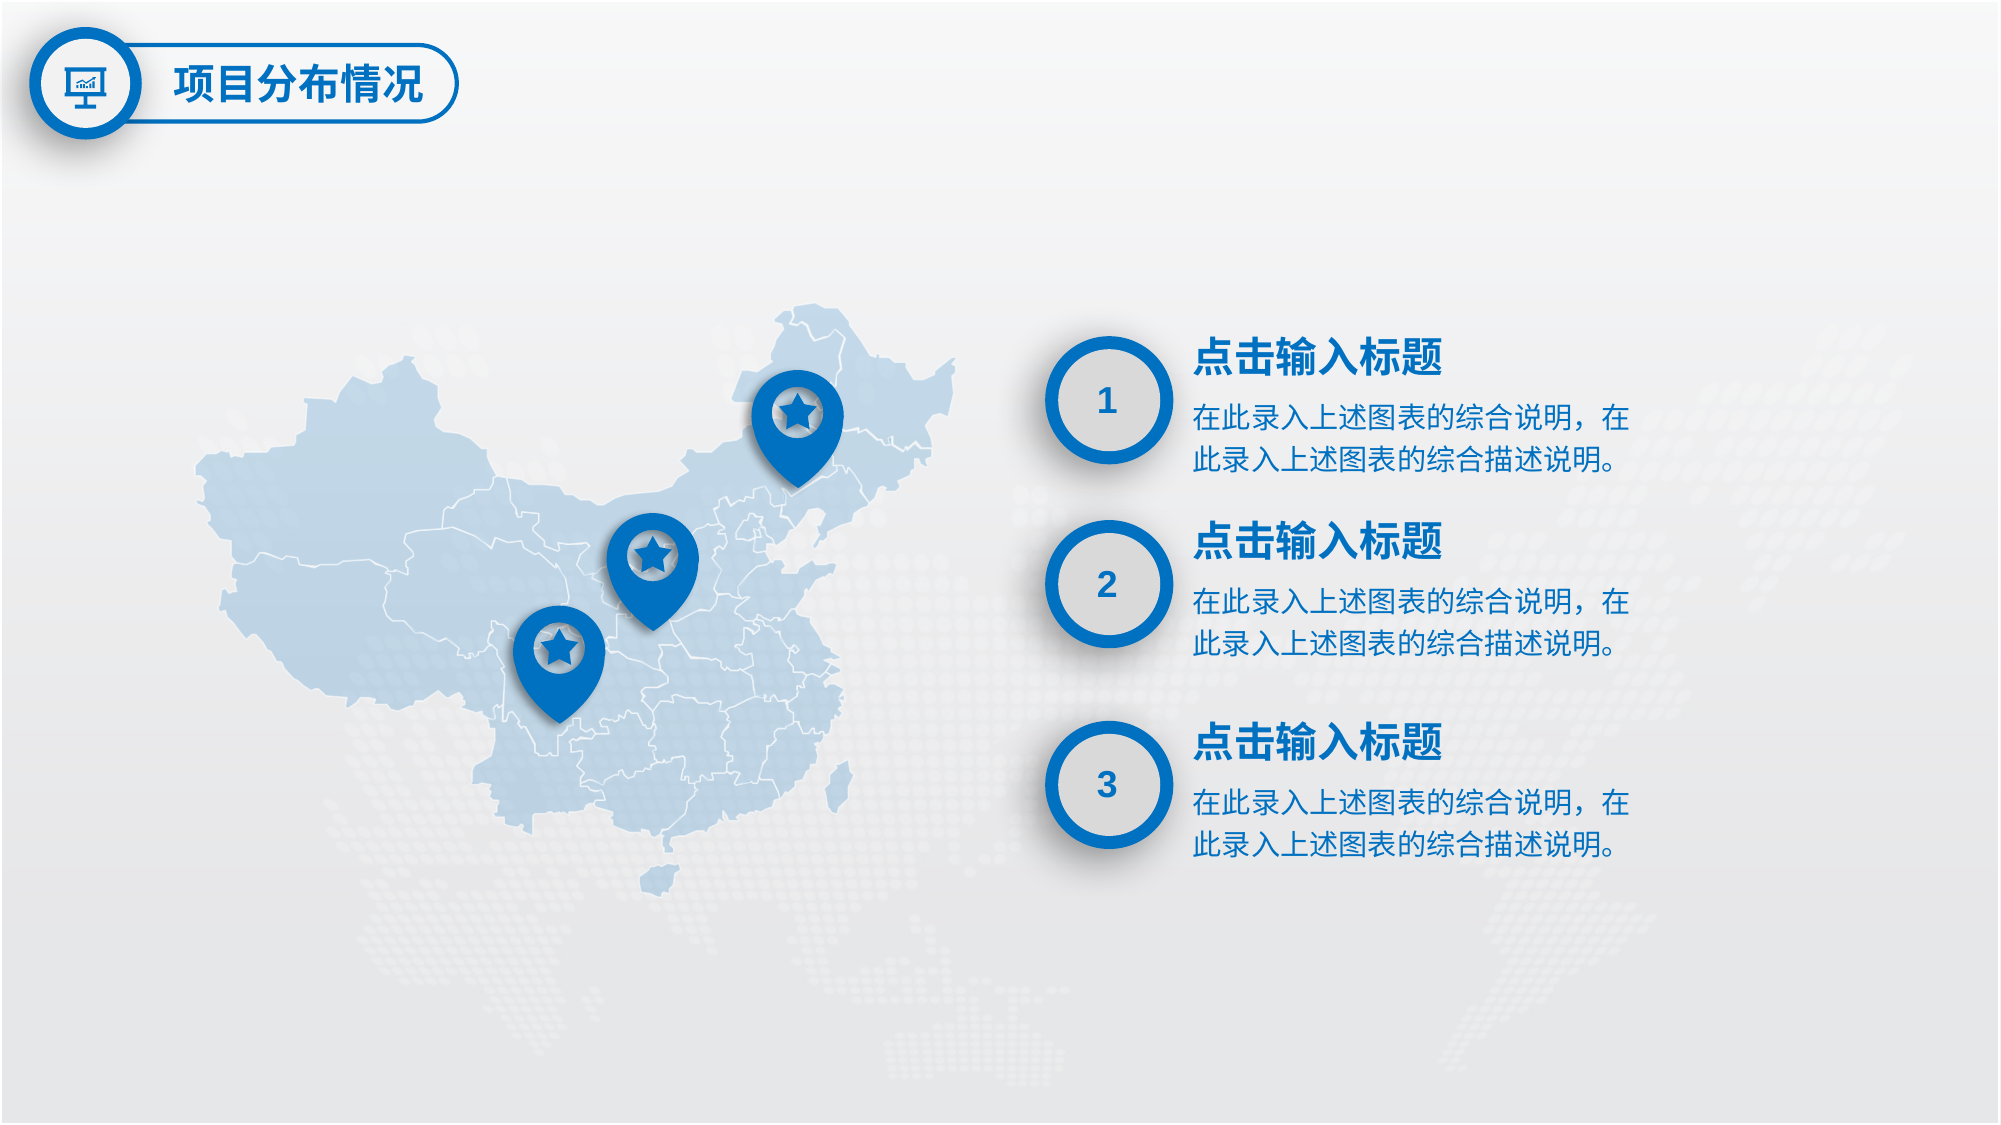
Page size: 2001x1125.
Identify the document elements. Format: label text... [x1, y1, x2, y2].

text_box 在此录入上述图表的综合说明，在此录入上述图表的综合描述说明。 [1177, 384, 1674, 484]
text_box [194, 302, 958, 898]
text_box 点击输入标题 [1177, 323, 1473, 384]
text_box 在此录入上述图表的综合说明，在此录入上述图表的综合描述说明。 [1177, 568, 1674, 668]
text_box 在此录入上述图表的综合说明，在此录入上述图表的综合描述说明。 [1177, 769, 1674, 869]
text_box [31, 29, 140, 138]
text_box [1047, 338, 1172, 463]
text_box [1047, 522, 1172, 647]
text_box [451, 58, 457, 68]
text_box [146, 42, 459, 124]
text_box 此处添加文字做详细的阐述标题含义。 [2, 2, 1998, 1123]
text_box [1047, 722, 1172, 847]
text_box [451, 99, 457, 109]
text_box 点击输入标题 [1177, 507, 1473, 568]
text_box 点击输入标题 [1177, 708, 1473, 769]
